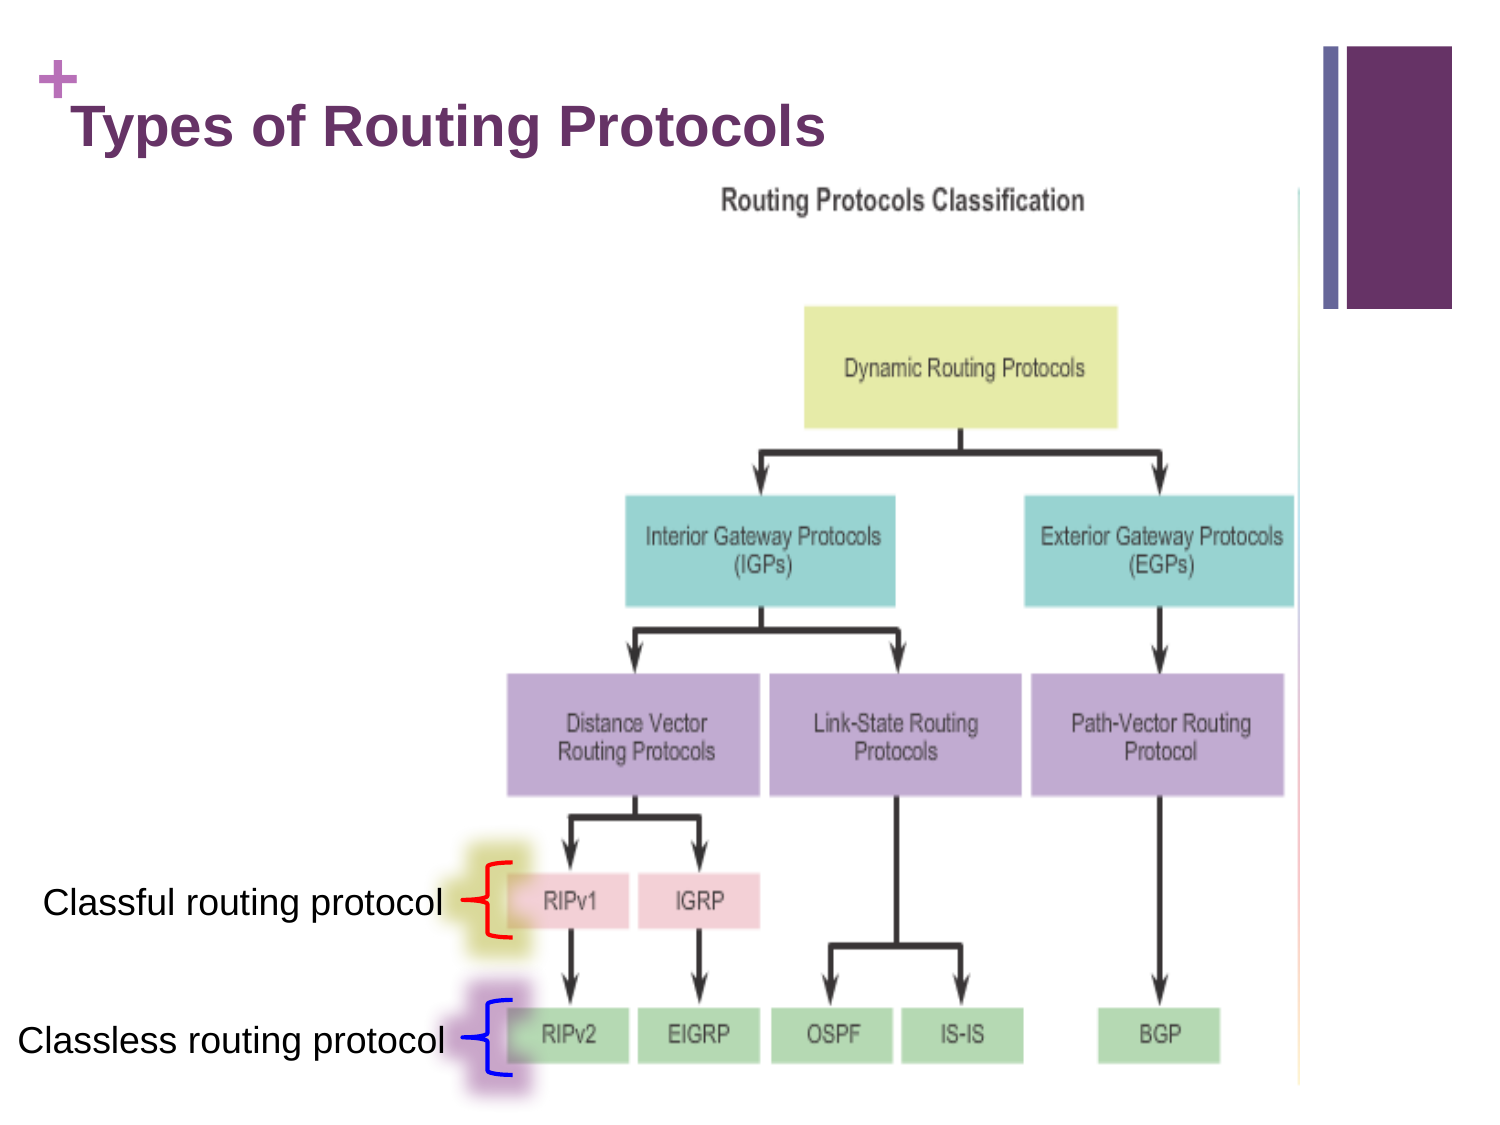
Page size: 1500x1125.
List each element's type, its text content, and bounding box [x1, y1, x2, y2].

title Types of Routing Protocols [55, 80, 1443, 224]
text_box Classless routing protocol [2, 1012, 442, 1069]
picture [449, 174, 1301, 1088]
text_box Classful routing protocol [27, 874, 442, 932]
